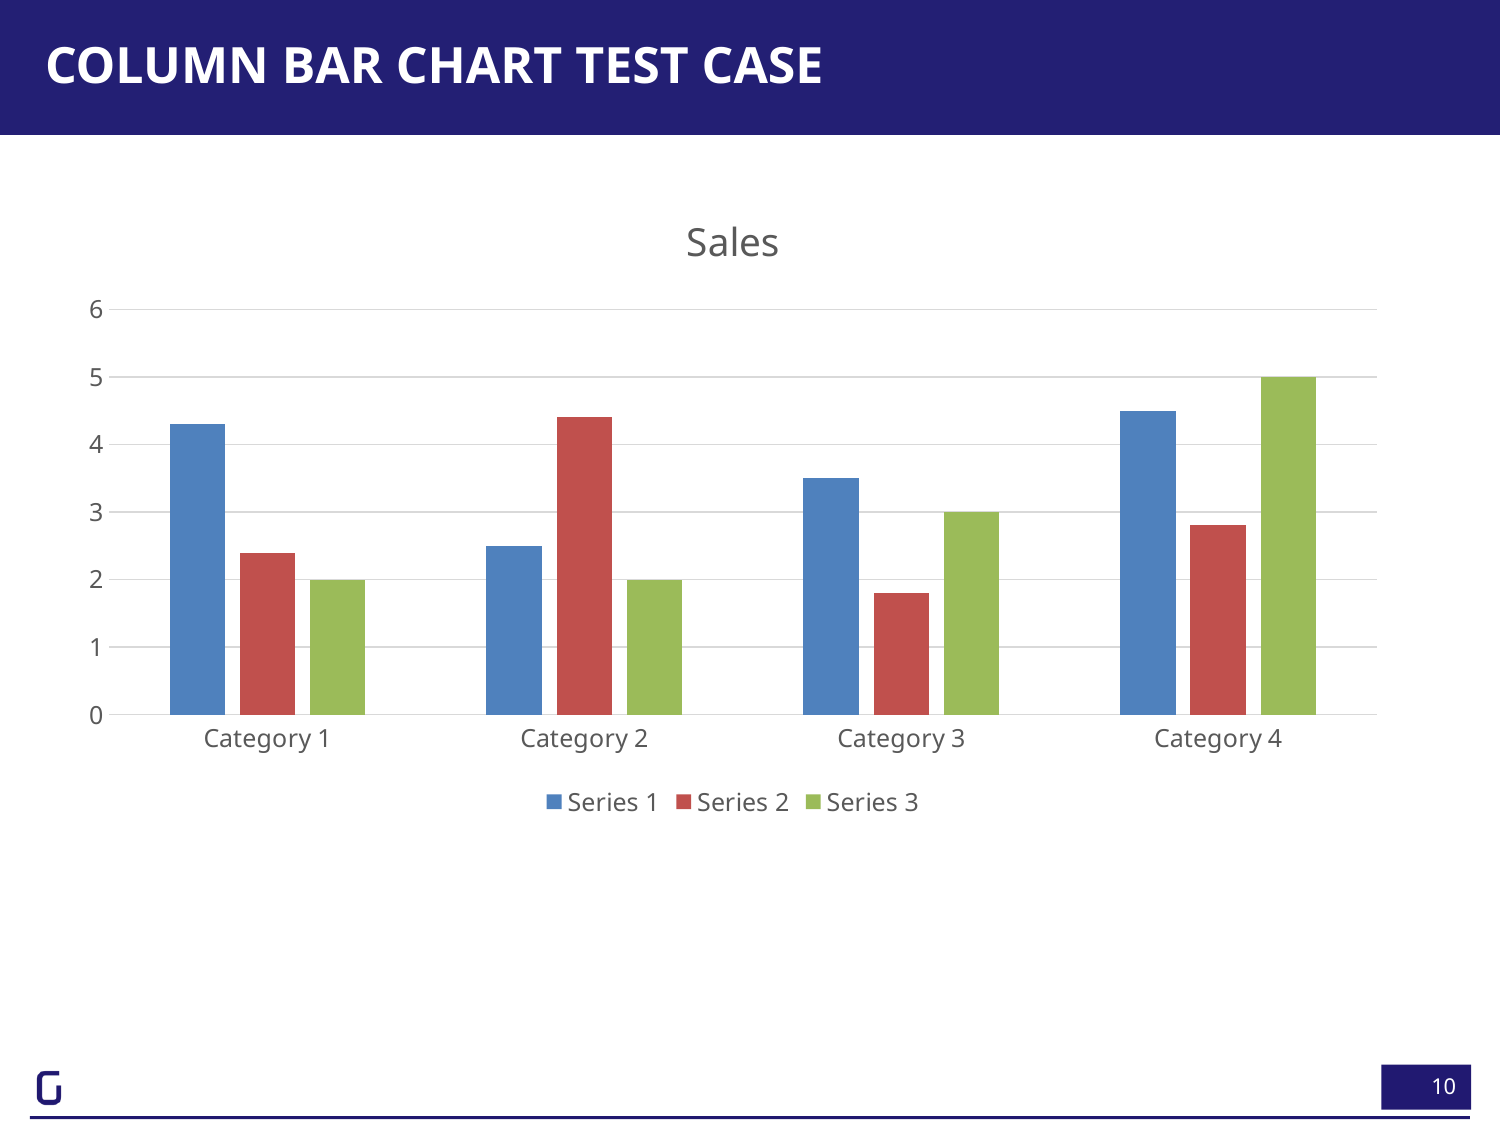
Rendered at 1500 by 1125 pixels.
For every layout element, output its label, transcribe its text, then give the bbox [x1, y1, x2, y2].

picture [30, 1064, 67, 1110]
chart [62, 182, 1404, 825]
title Column Bar Chart test Case [30, 15, 1470, 120]
